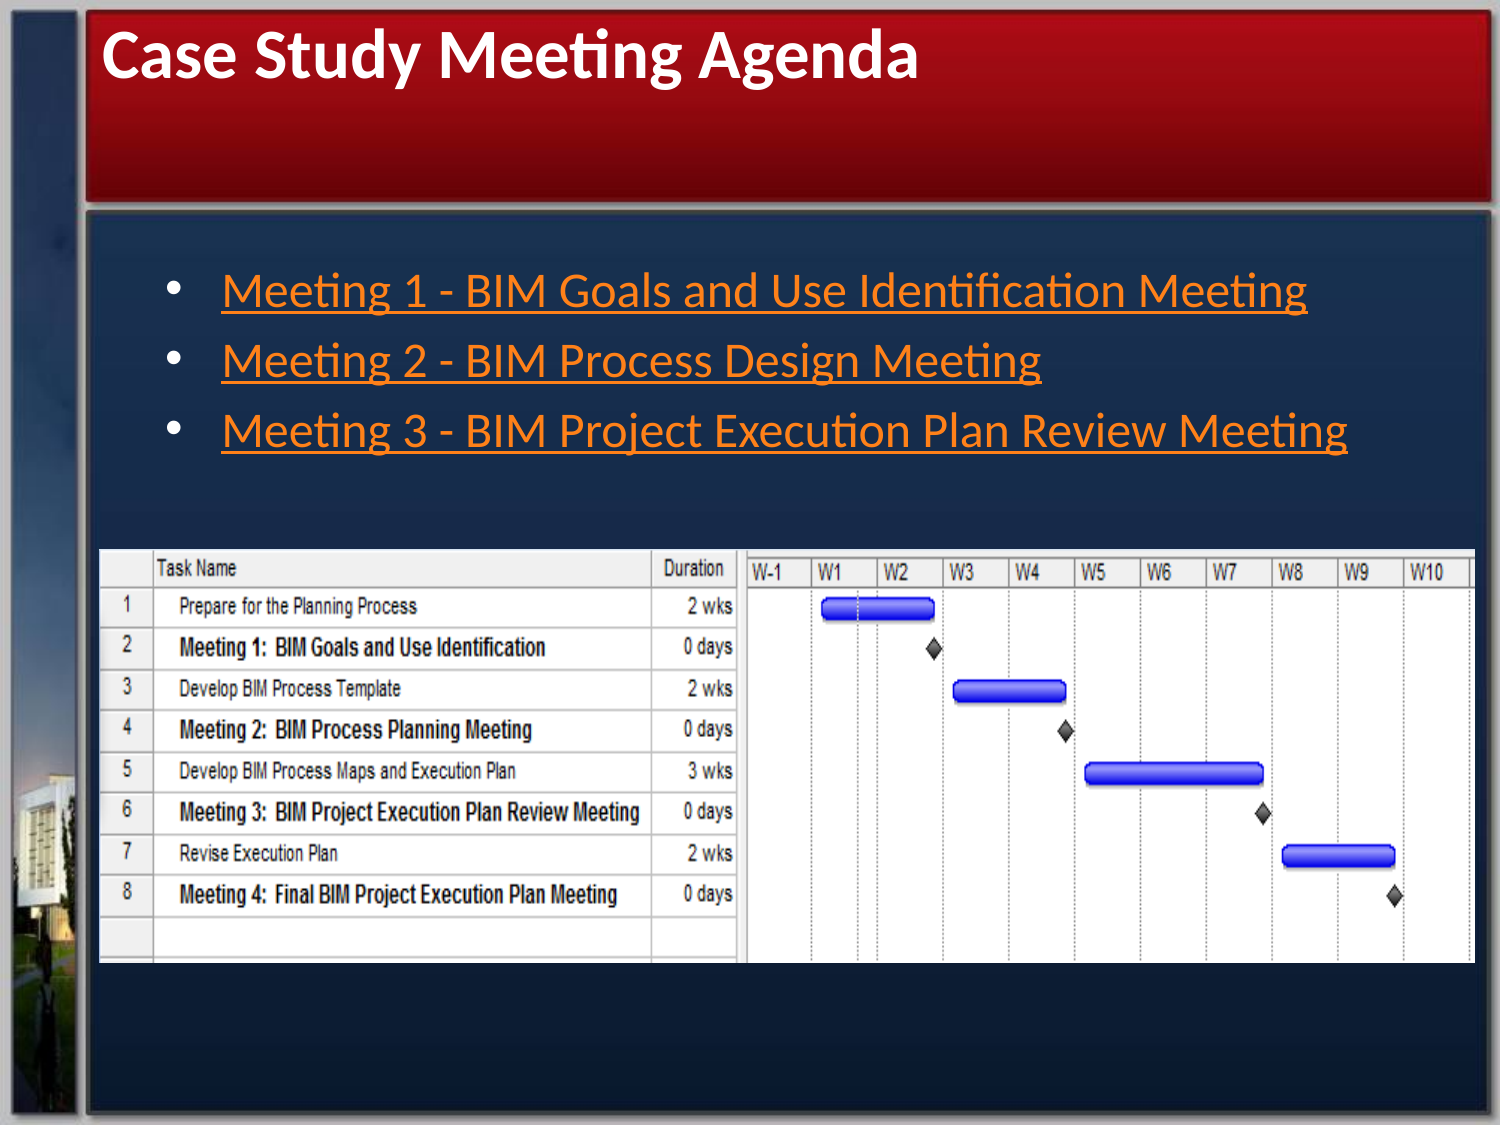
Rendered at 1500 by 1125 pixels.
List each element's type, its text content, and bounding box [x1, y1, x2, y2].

picture [0, 0, 1500, 1125]
text_box Case Study Meeting Agenda [87, 0, 1500, 100]
list Meeting 1 - BIM Goals and Use Identification Meeting Meeting 2 - BIM Process Design Meeting Meeting 3 - BIM Project Execution Plan Review Meeting [149, 249, 1463, 548]
